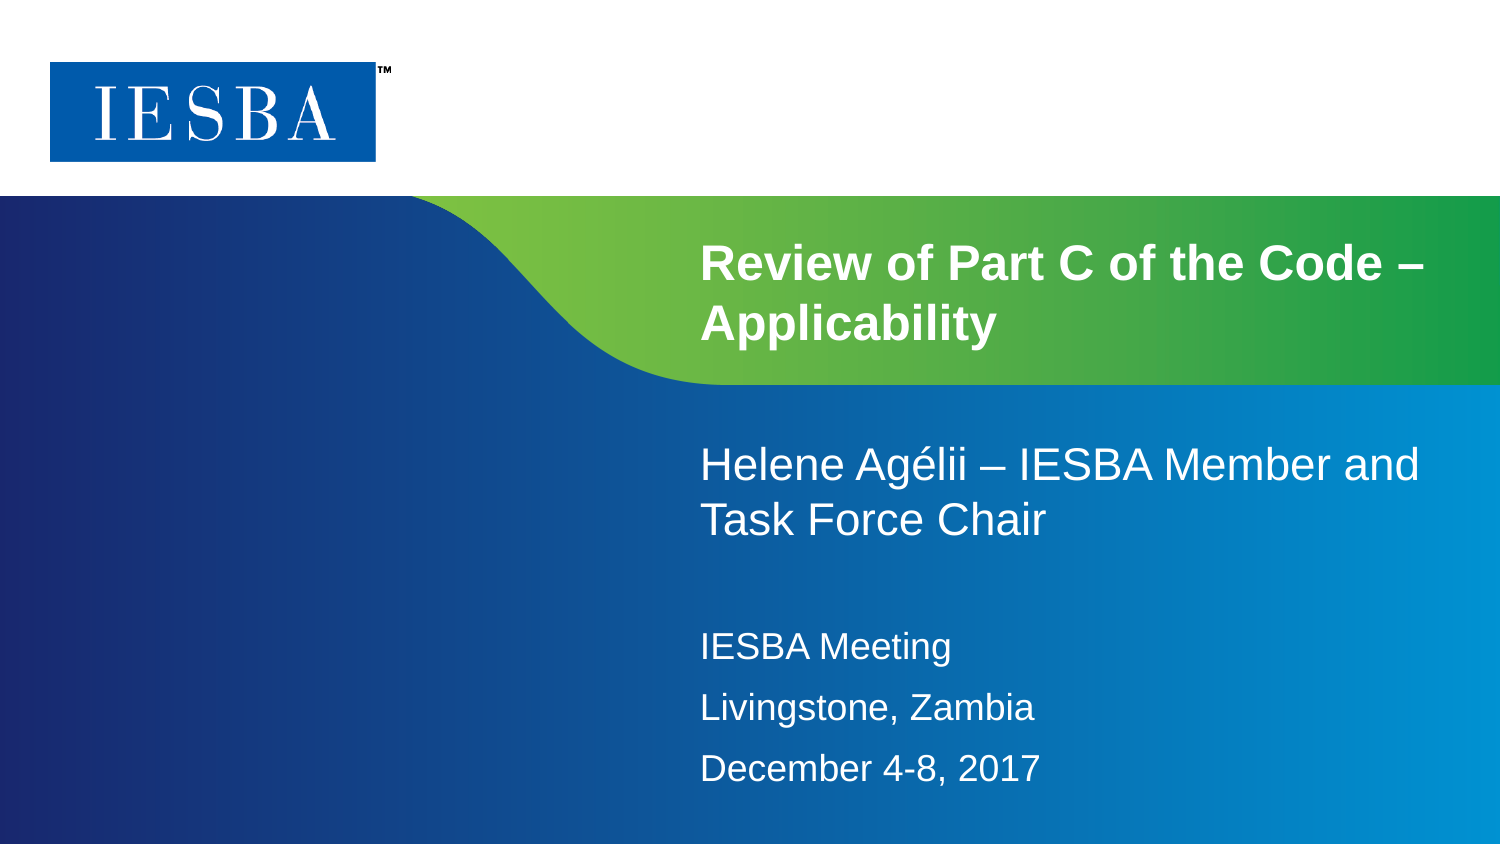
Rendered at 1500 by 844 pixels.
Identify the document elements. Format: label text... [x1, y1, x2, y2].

subtitle Helene Agélii – IESBA Member and Task Force Chair IESBA Meeting Livingstone, Zambia December 4-8, 2017 [699, 434, 1488, 785]
picture [412, 196, 1500, 385]
title Review of Part C of the Code – Applicability [699, 229, 1463, 352]
picture [50, 62, 391, 162]
